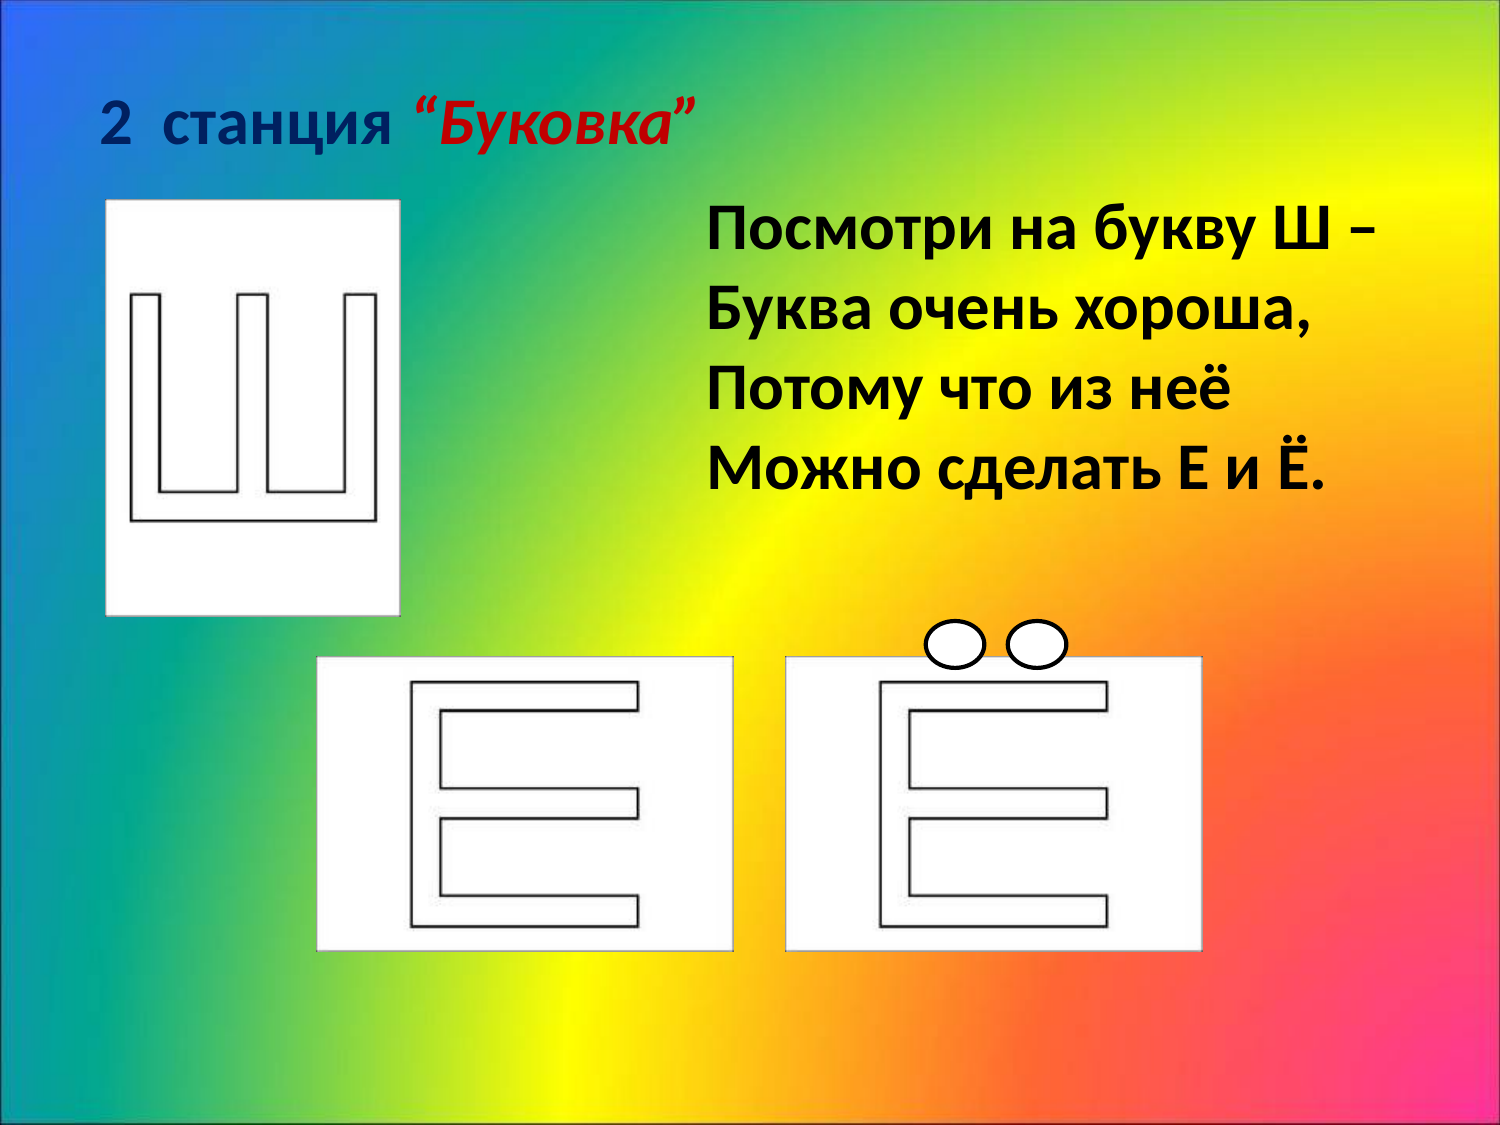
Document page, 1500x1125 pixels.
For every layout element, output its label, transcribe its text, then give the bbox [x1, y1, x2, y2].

picture [0, 0, 1500, 1125]
text_box Посмотри на букву Ш – Буква очень хороша, Потому что из неё Можно сделать Е и Ё. [691, 175, 1477, 511]
text_box 2 станция “Буковка” [84, 70, 718, 165]
text_box [1005, 618, 1069, 654]
text_box [923, 618, 987, 654]
